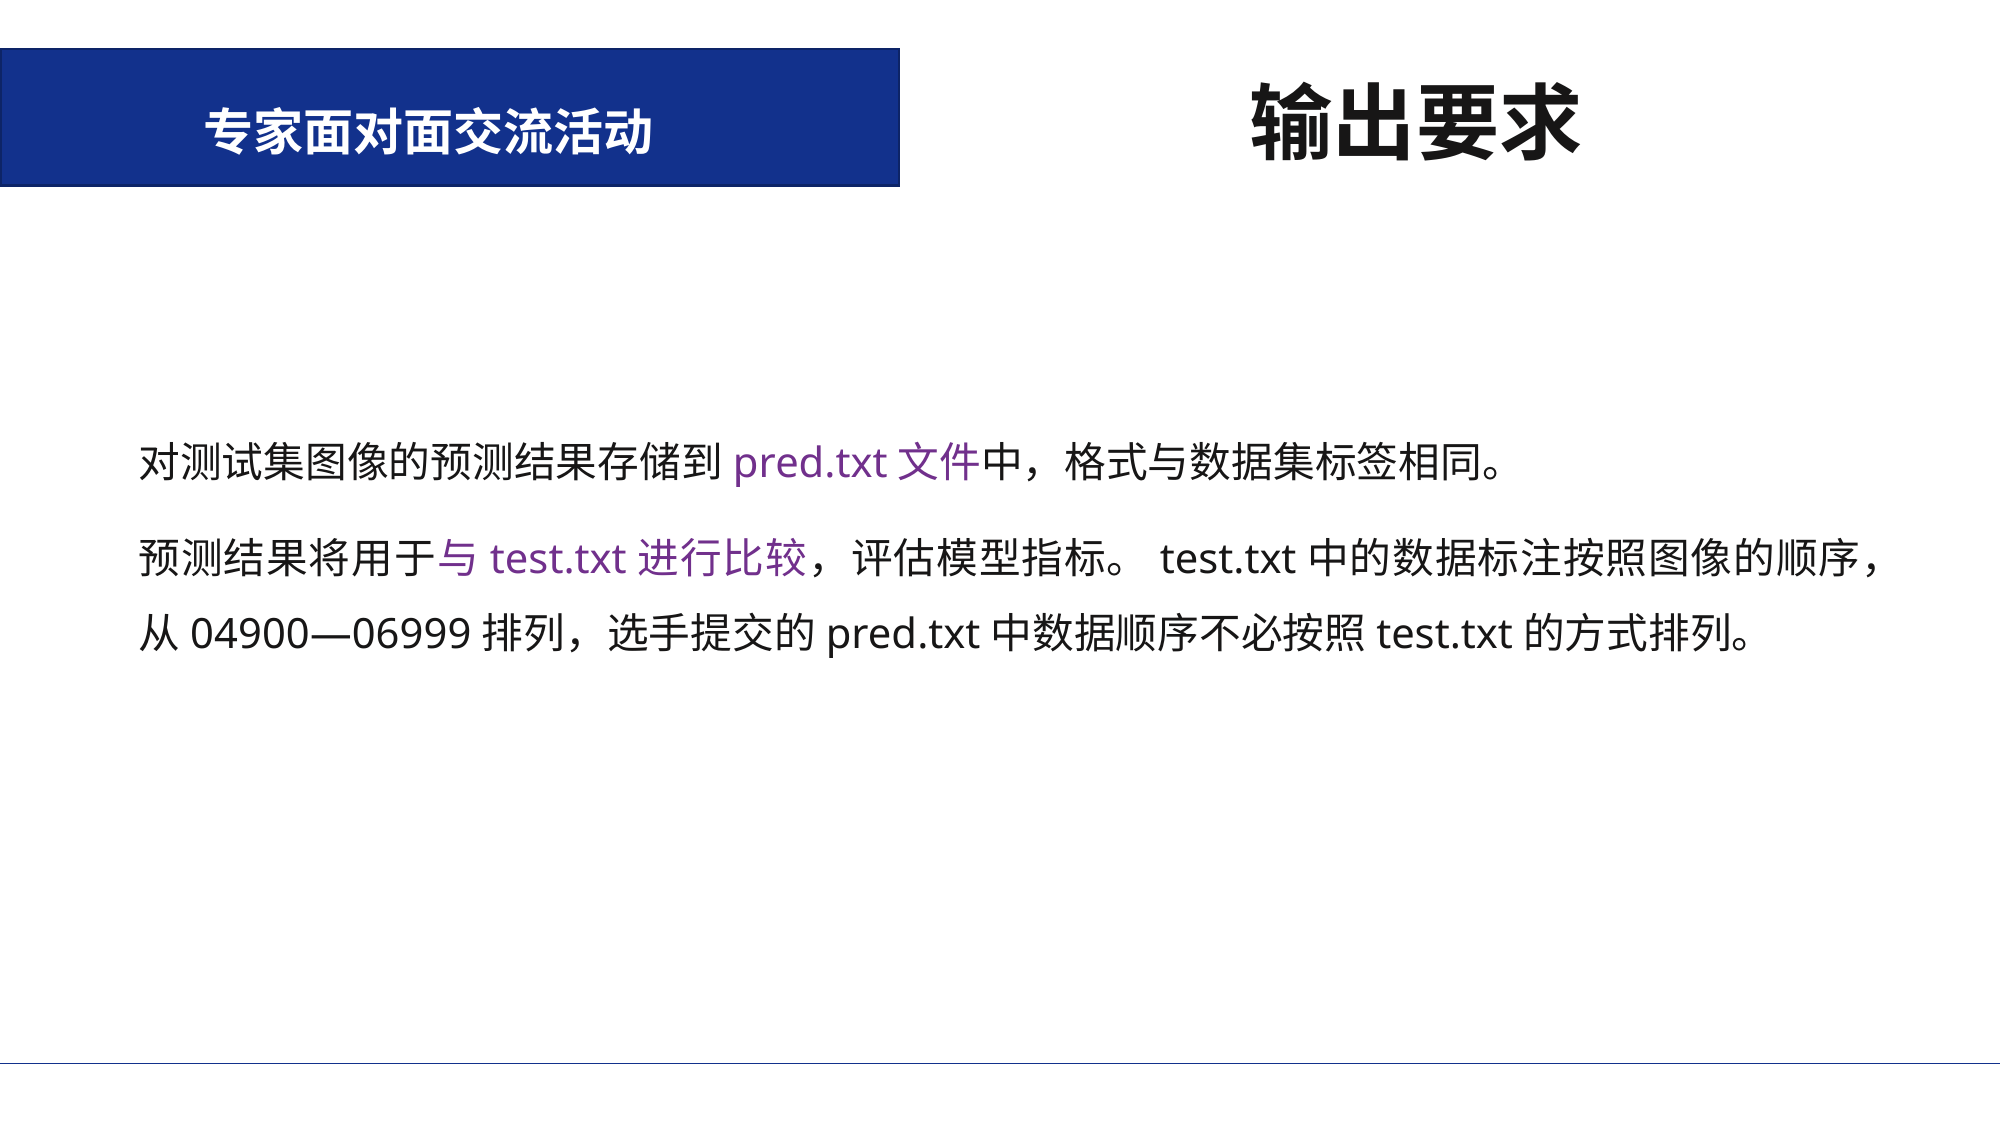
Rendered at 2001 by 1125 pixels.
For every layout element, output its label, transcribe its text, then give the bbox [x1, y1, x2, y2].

text_box 输出要求 [915, 63, 1917, 178]
text_box 对测试集图像的预测结果存储到pred.txt文件中，格式与数据集标签相同。 预测结果将用于与test.txt进行比较，评估模型指标。test.txt中的数据标注按照图像的顺序，从04900—06999排列，选手提交的pred.txt中数据顺序不必按照test.txt的方式排列。 [123, 403, 1877, 675]
text_box 专家面对面交流活动 [188, 80, 884, 168]
text_box [0, 48, 900, 187]
